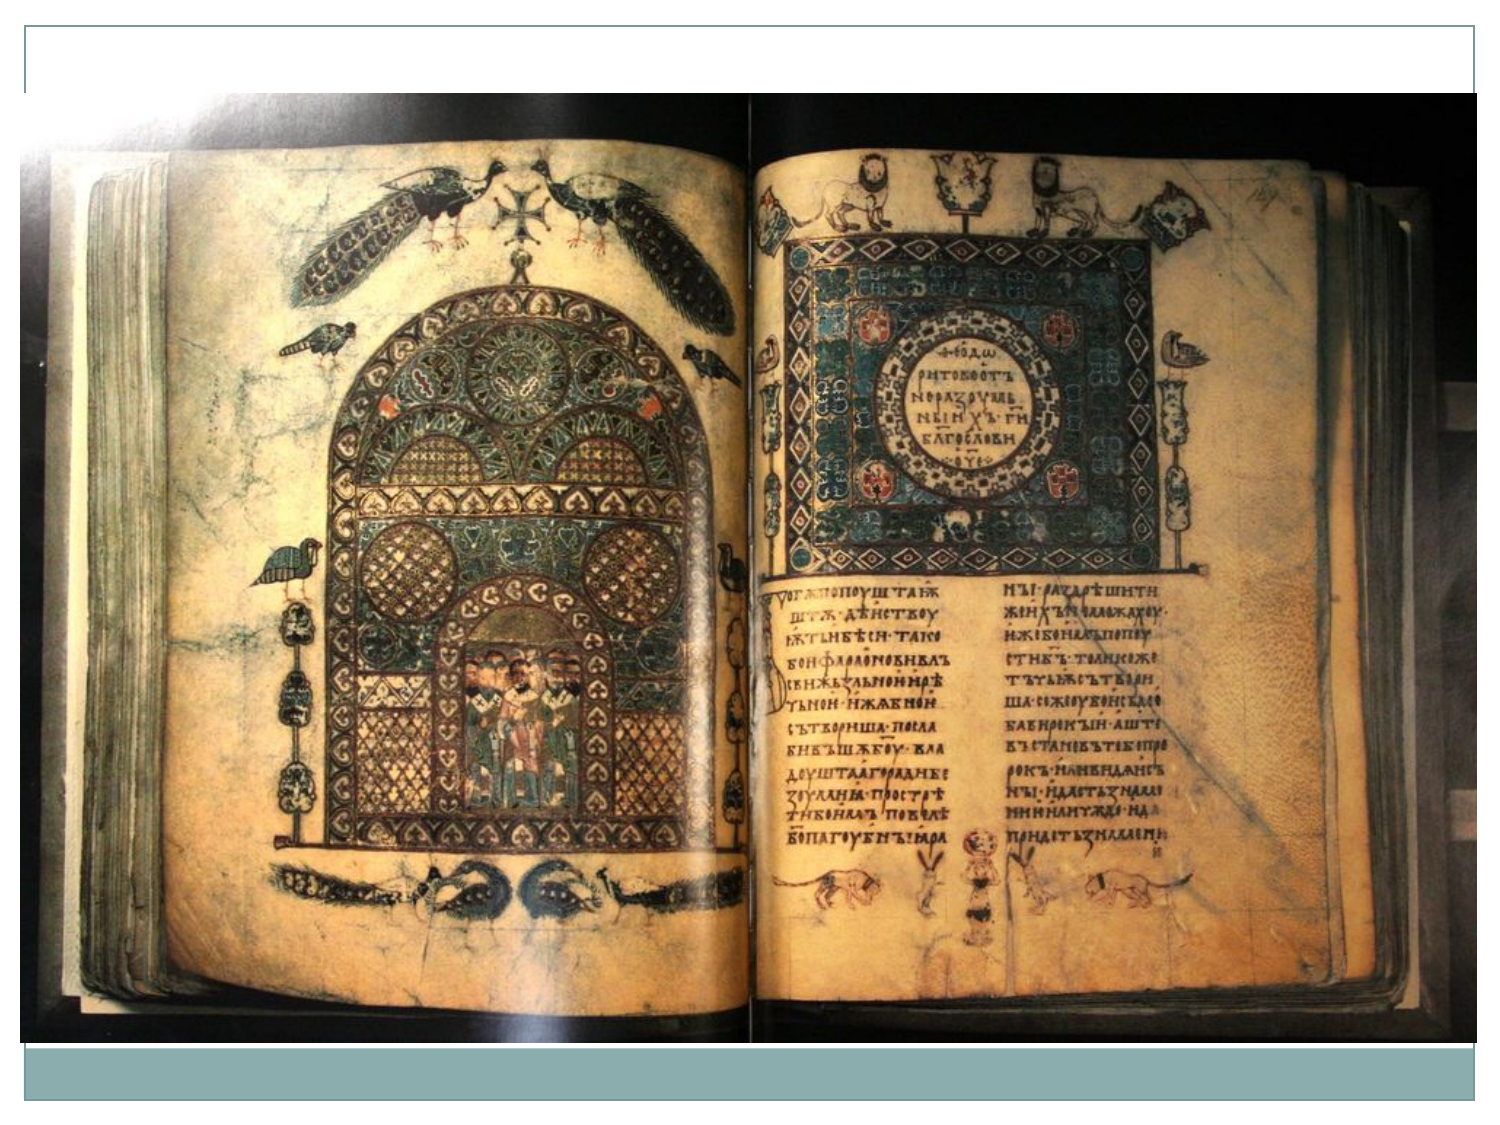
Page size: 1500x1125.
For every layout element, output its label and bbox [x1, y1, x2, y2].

picture [20, 93, 1477, 1044]
